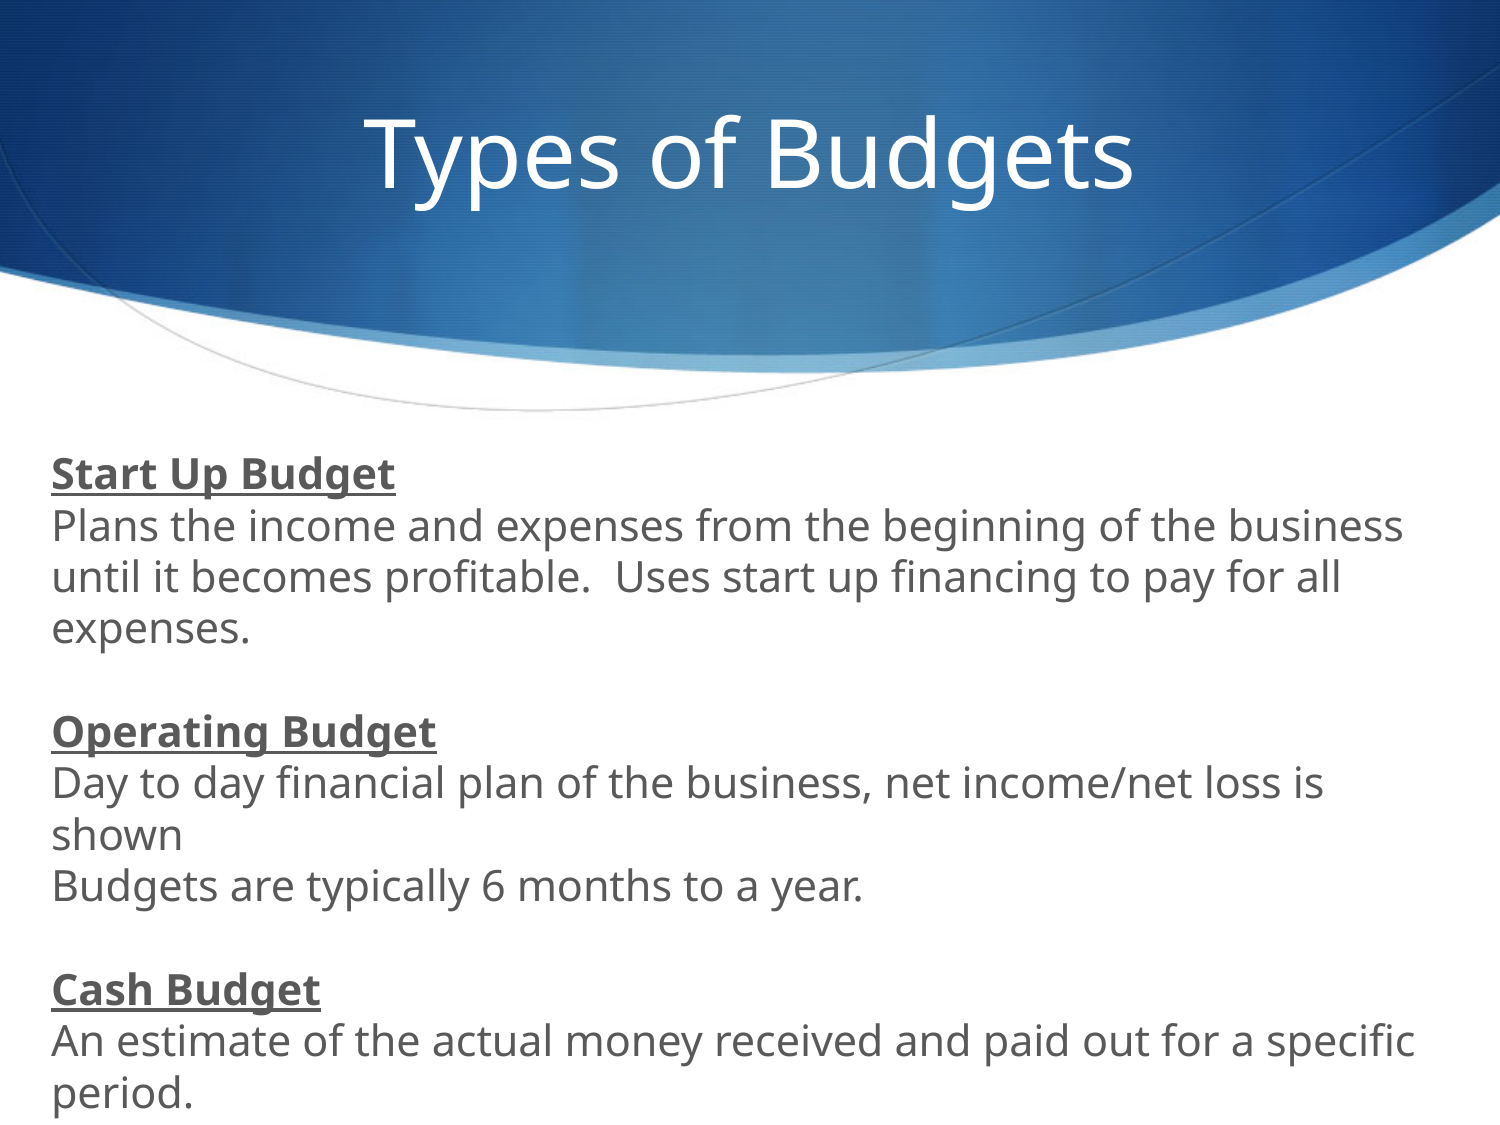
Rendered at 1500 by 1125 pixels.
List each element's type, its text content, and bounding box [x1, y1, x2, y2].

title Types of Budgets [75, 56, 1425, 245]
list Start Up Budget Plans the income and expenses from the beginning of the business until it becomes profitable. Uses start up financing to pay for all expenses. Operating Budget Day to day financial plan of the business, net income/net loss is shown Budgets are typically 6 months to a year. Cash Budget An estimate of the actual money received and paid out for a specific period. [36, 438, 1464, 1125]
picture [0, 0, 1500, 1125]
